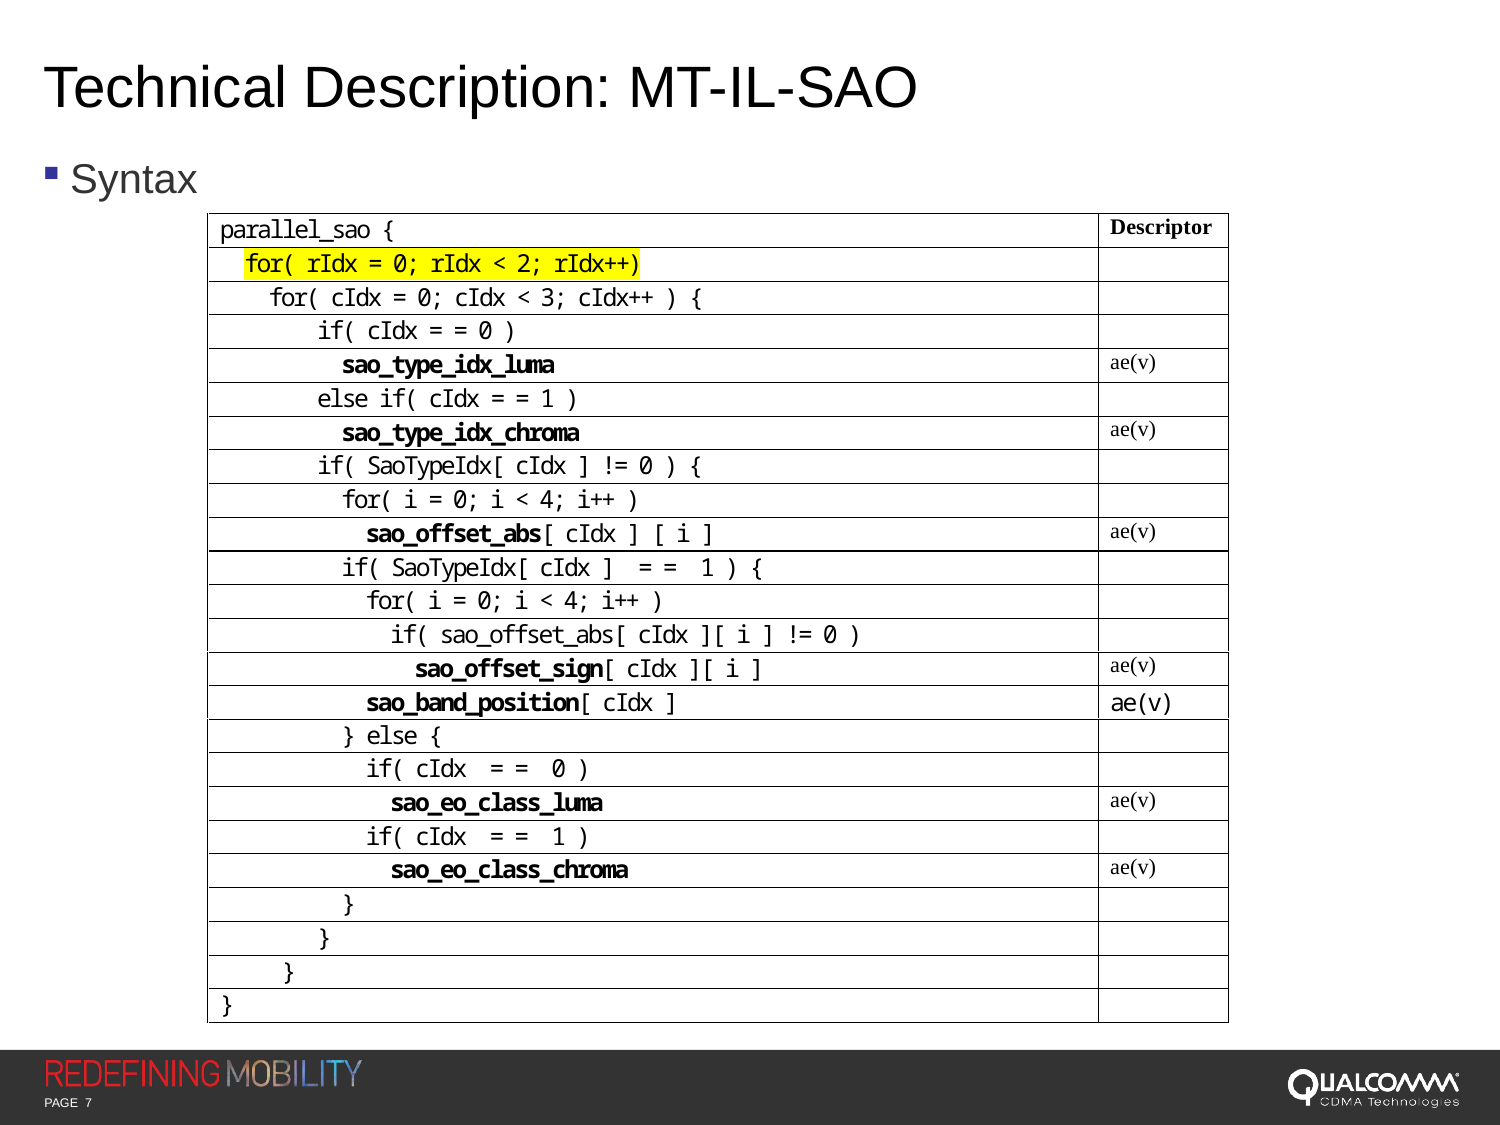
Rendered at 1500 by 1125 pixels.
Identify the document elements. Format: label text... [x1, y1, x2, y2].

picture [1278, 1058, 1478, 1114]
title Technical Description: MT-IL-SAO [28, 44, 1462, 138]
picture [30, 212, 1256, 1099]
list Syntax [26, 148, 1457, 1021]
